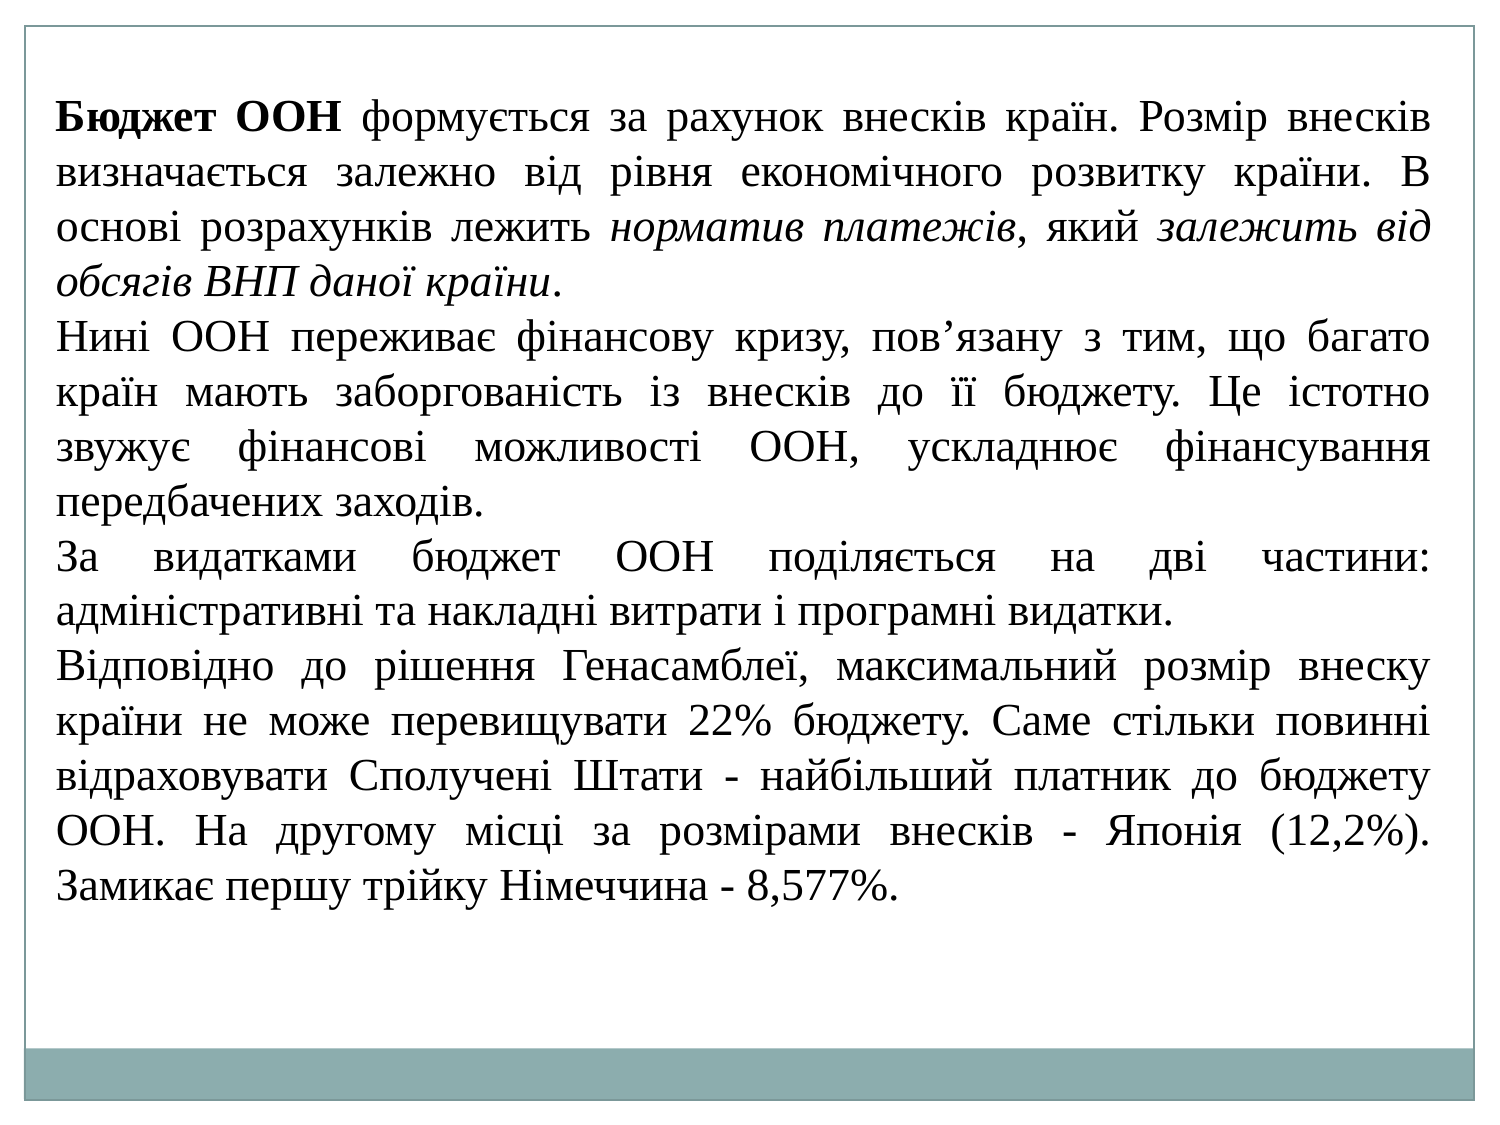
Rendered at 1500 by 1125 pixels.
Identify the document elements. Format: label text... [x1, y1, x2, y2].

text_box Бюджет ООН формується за рахунок внесків країн. Розмір внесків визначається залежно від рівня економічного розвитку країни. В основі розрахунків лежить норматив платежів, який залежить від обсягів ВНП даної країни. Нині ООН переживає фінансову кризу, пов’язану з тим, що багато країн мають заборгованість із внесків до її бюджету. Це істотно звужує фінансові можливості ООН, ускладнює фінансування передбачених заходів. За видатками бюджет ООН поділяється на дві частини: адміністративні та накладні витрати і програмні видатки. Відповідно до рішення Генасамблеї, максимальний розмір внеску країни не може перевищувати 22% бюджету. Саме стільки повинні відраховувати Сполучені Штати - найбільший платник до бюджету ООН. На другому місці за розмірами внесків - Японія (12,2%). Замикає першу трійку Німеччина - 8,577%. [41, 77, 1447, 918]
